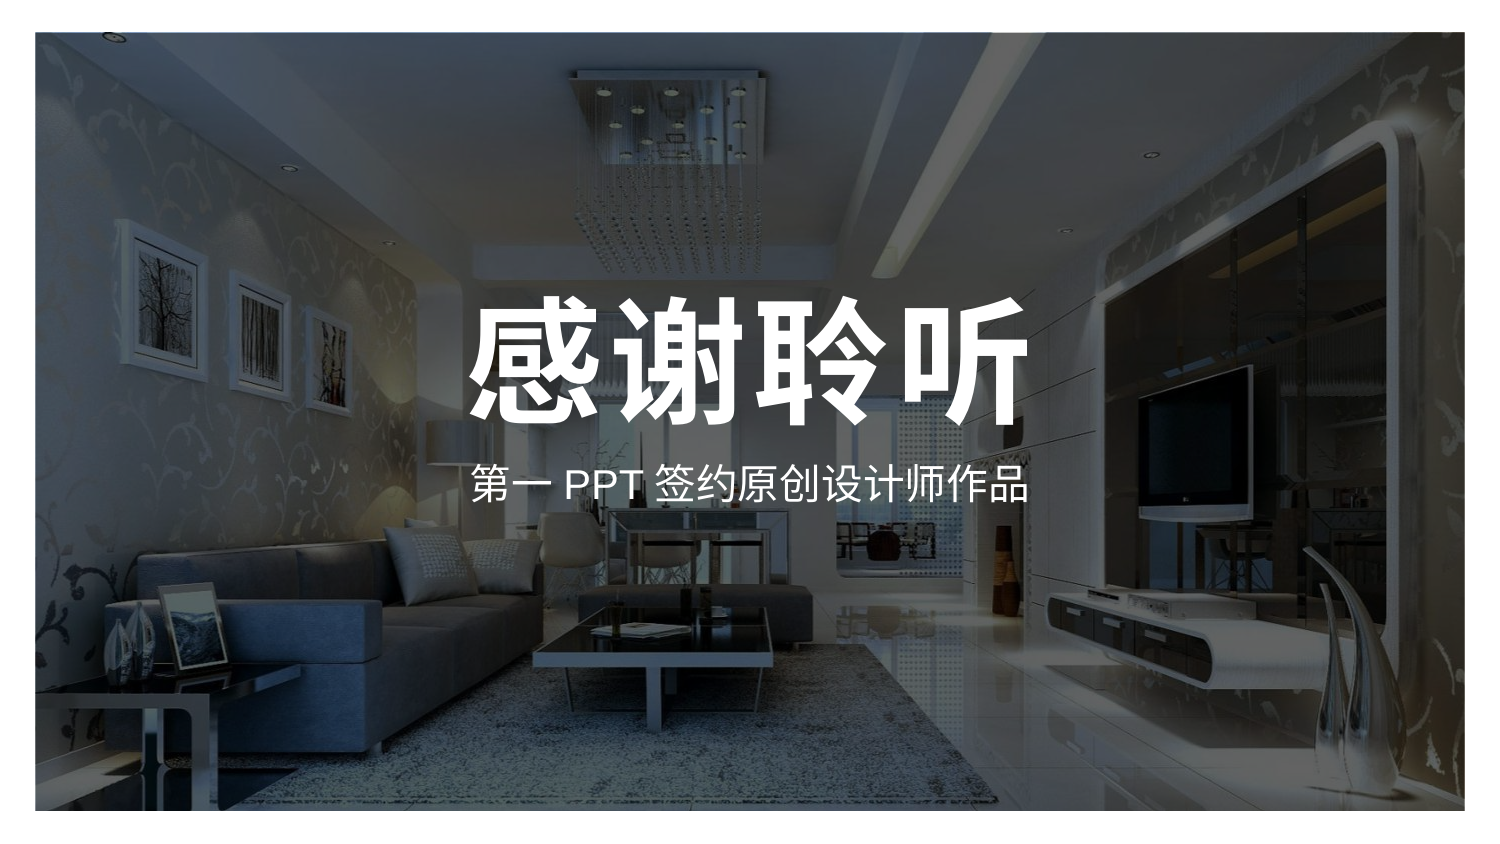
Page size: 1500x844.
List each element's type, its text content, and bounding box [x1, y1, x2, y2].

text_box 感谢聆听 [450, 268, 1050, 449]
text_box [33, 31, 1467, 813]
text_box 第一PPT签约原创设计师作品 [455, 450, 1045, 516]
